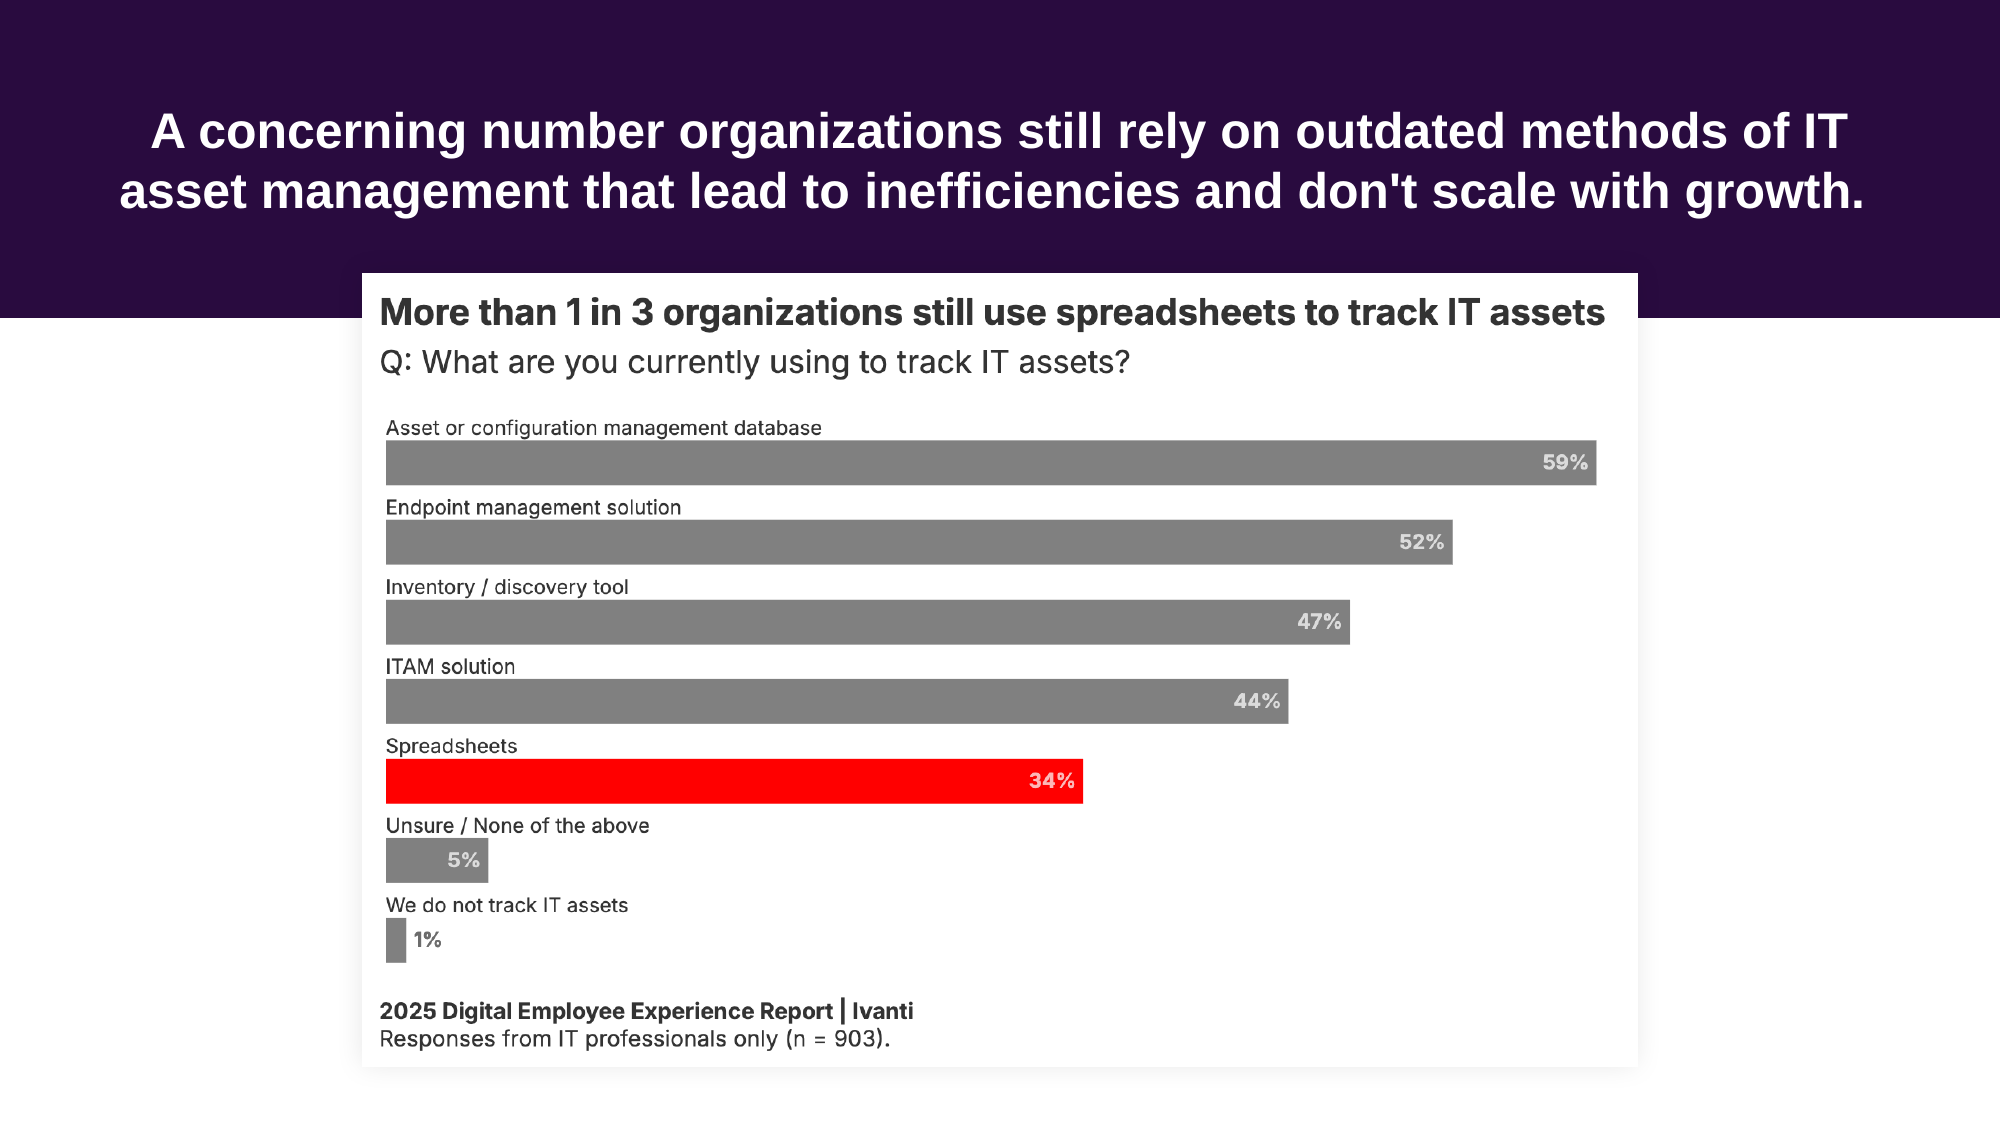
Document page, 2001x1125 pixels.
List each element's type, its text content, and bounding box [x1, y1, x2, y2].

picture [362, 273, 1638, 1067]
text_box A concerning number organizations still rely on outdated methods of IT asset management that lead to inefficiencies and don't scale with growth. [99, 90, 1900, 226]
text_box [0, 0, 2000, 319]
